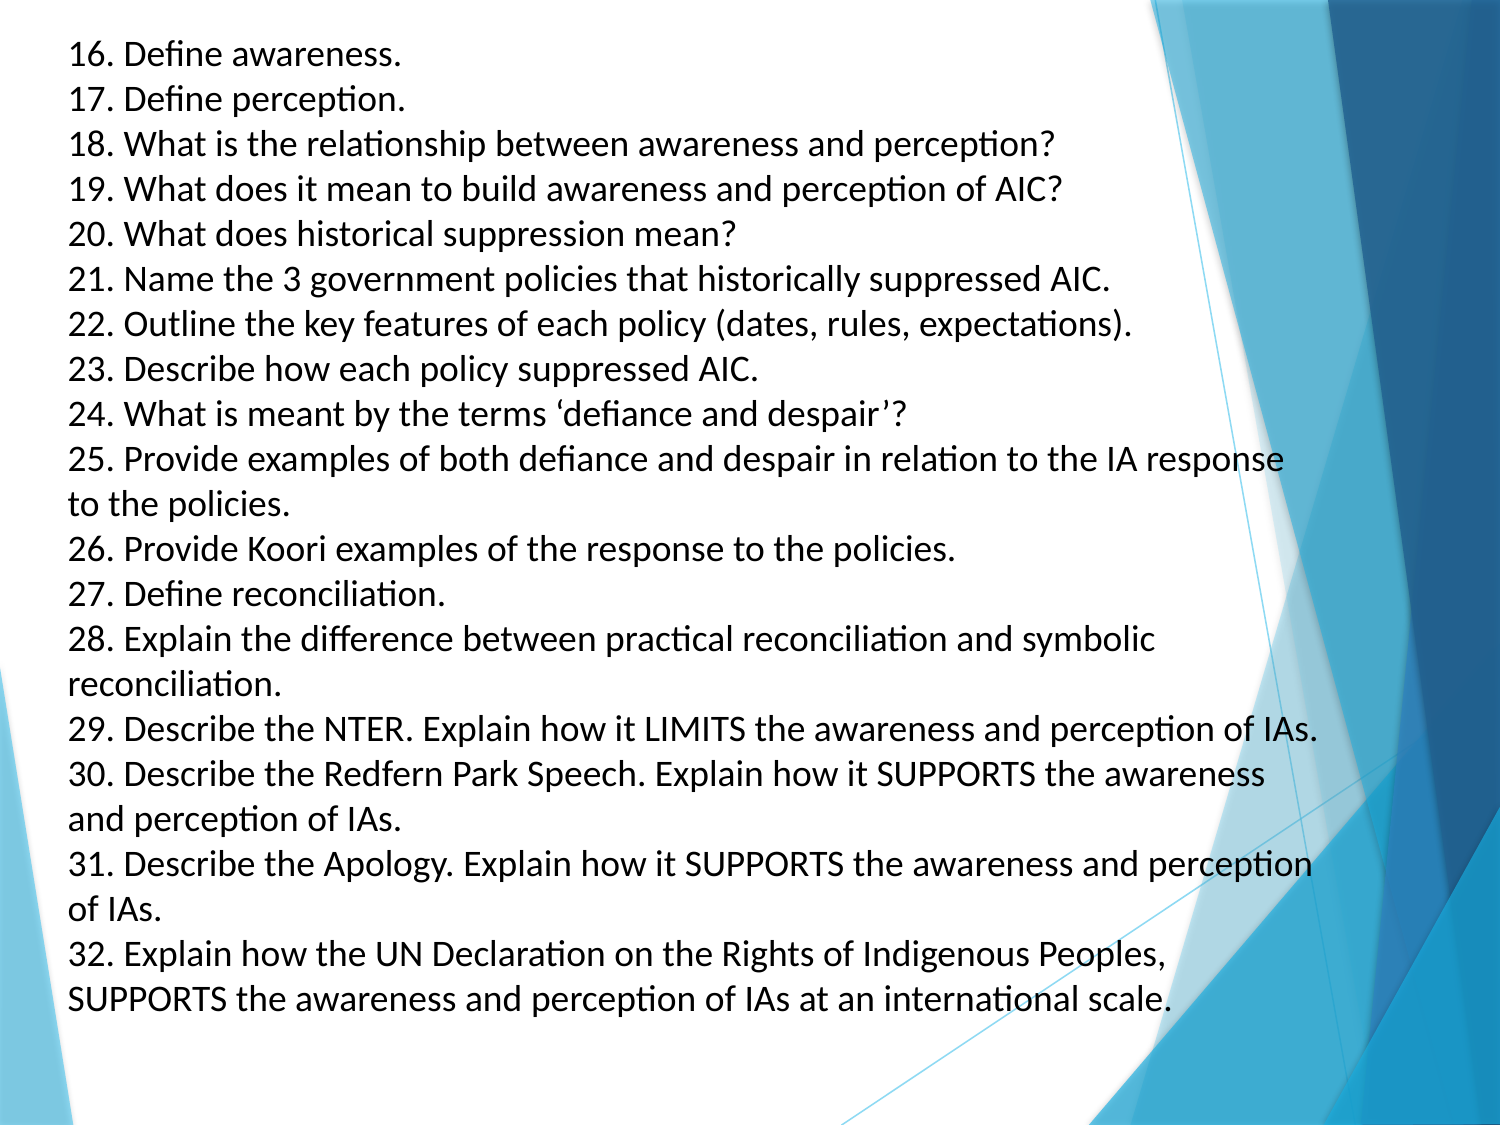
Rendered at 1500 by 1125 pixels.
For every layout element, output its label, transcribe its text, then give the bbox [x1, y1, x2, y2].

text_box 16. Define awareness. 17. Define perception. 18. What is the relationship between awareness and perception? 19. What does it mean to build awareness and perception of AIC? 20. What does historical suppression mean? 21. Name the 3 government policies that historically suppressed AIC. 22. Outline the key features of each policy (dates, rules, expectations). 23. Describe how each policy suppressed AIC. 24. What is meant by the terms ‘defiance and despair’? 25. Provide examples of both defiance and despair in relation to the IA response to the policies. 26. Provide Koori examples of the response to the policies. 27. Define reconciliation. 28. Explain the difference between practical reconciliation and symbolic reconciliation. 29. Describe the NTER. Explain how it LIMITS the awareness and perception of IAs. 30. Describe the Redfern Park Speech. Explain how it SUPPORTS the awareness and perception of IAs. 31. Describe the Apology. Explain how it SUPPORTS the awareness and perception of IAs. 32. Explain how the UN Declaration on the Rights of Indigenous Peoples, SUPPORTS the awareness and perception of IAs at an international scale. [53, 0, 1341, 1027]
